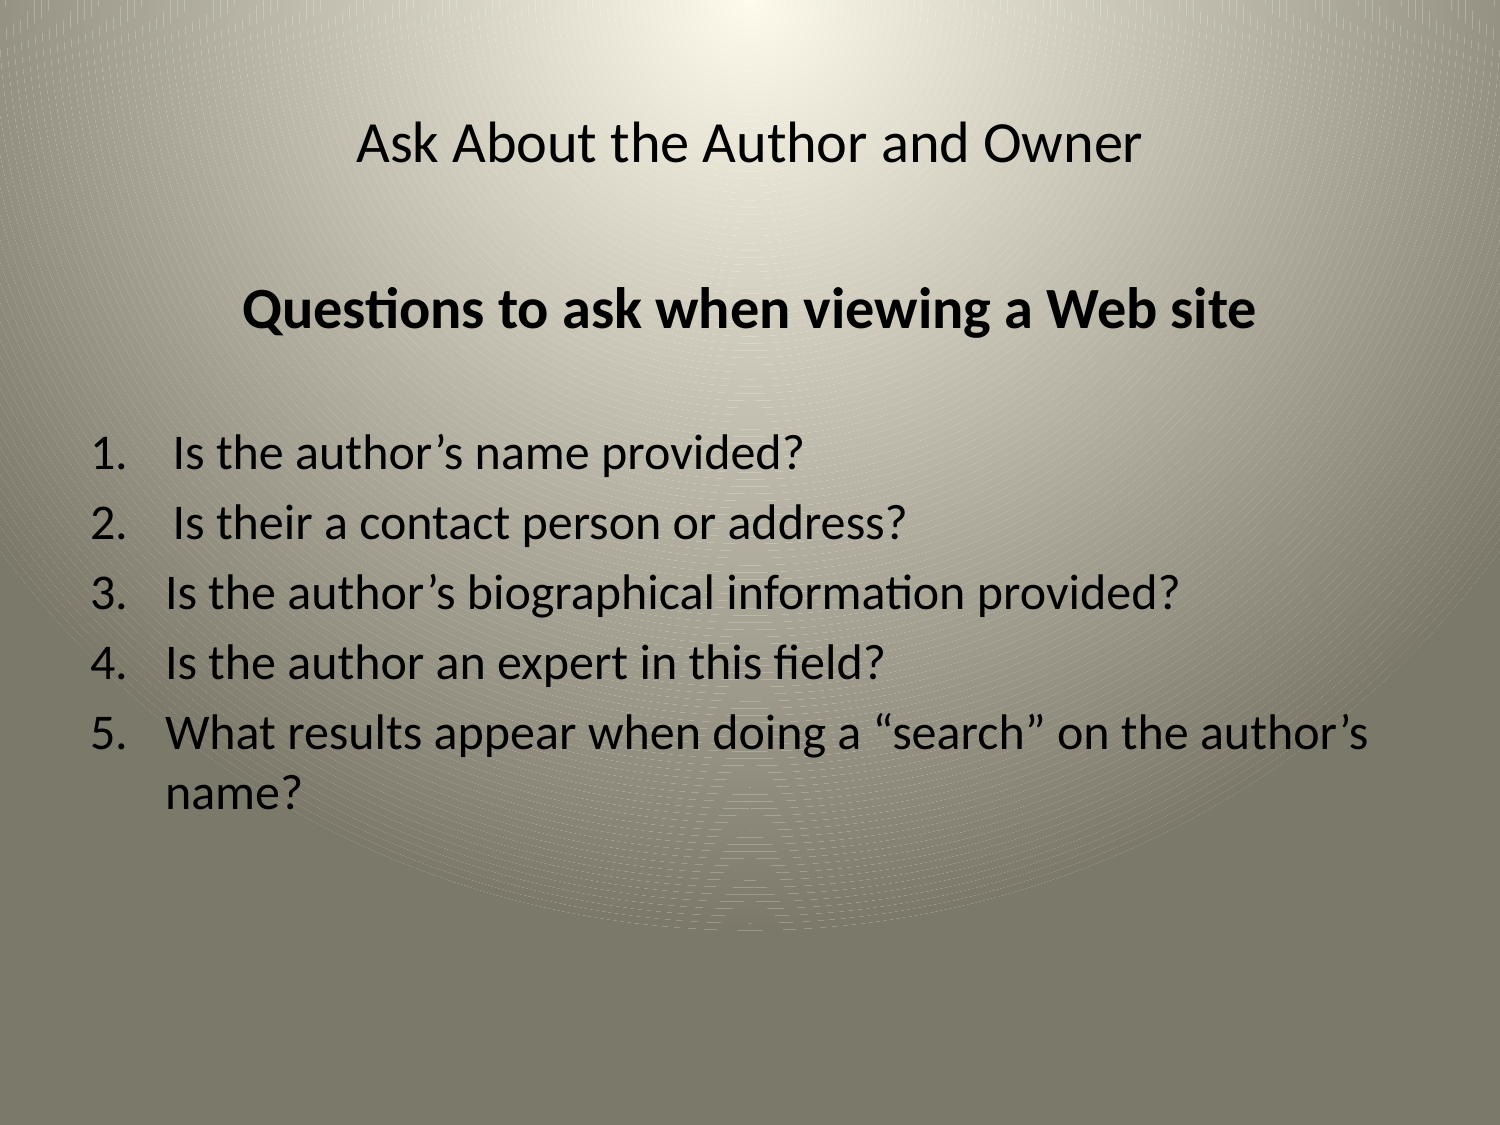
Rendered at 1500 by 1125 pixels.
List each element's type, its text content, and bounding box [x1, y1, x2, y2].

title Ask About the Author and Owner [75, 45, 1425, 233]
list Questions to ask when viewing a Web site 1. Is the author’s name provided? 2. Is their a contact person or address? Is the author’s biographical information provided? Is the author an expert in this field? What results appear when doing a “search” on the author’s name? [75, 262, 1425, 1005]
